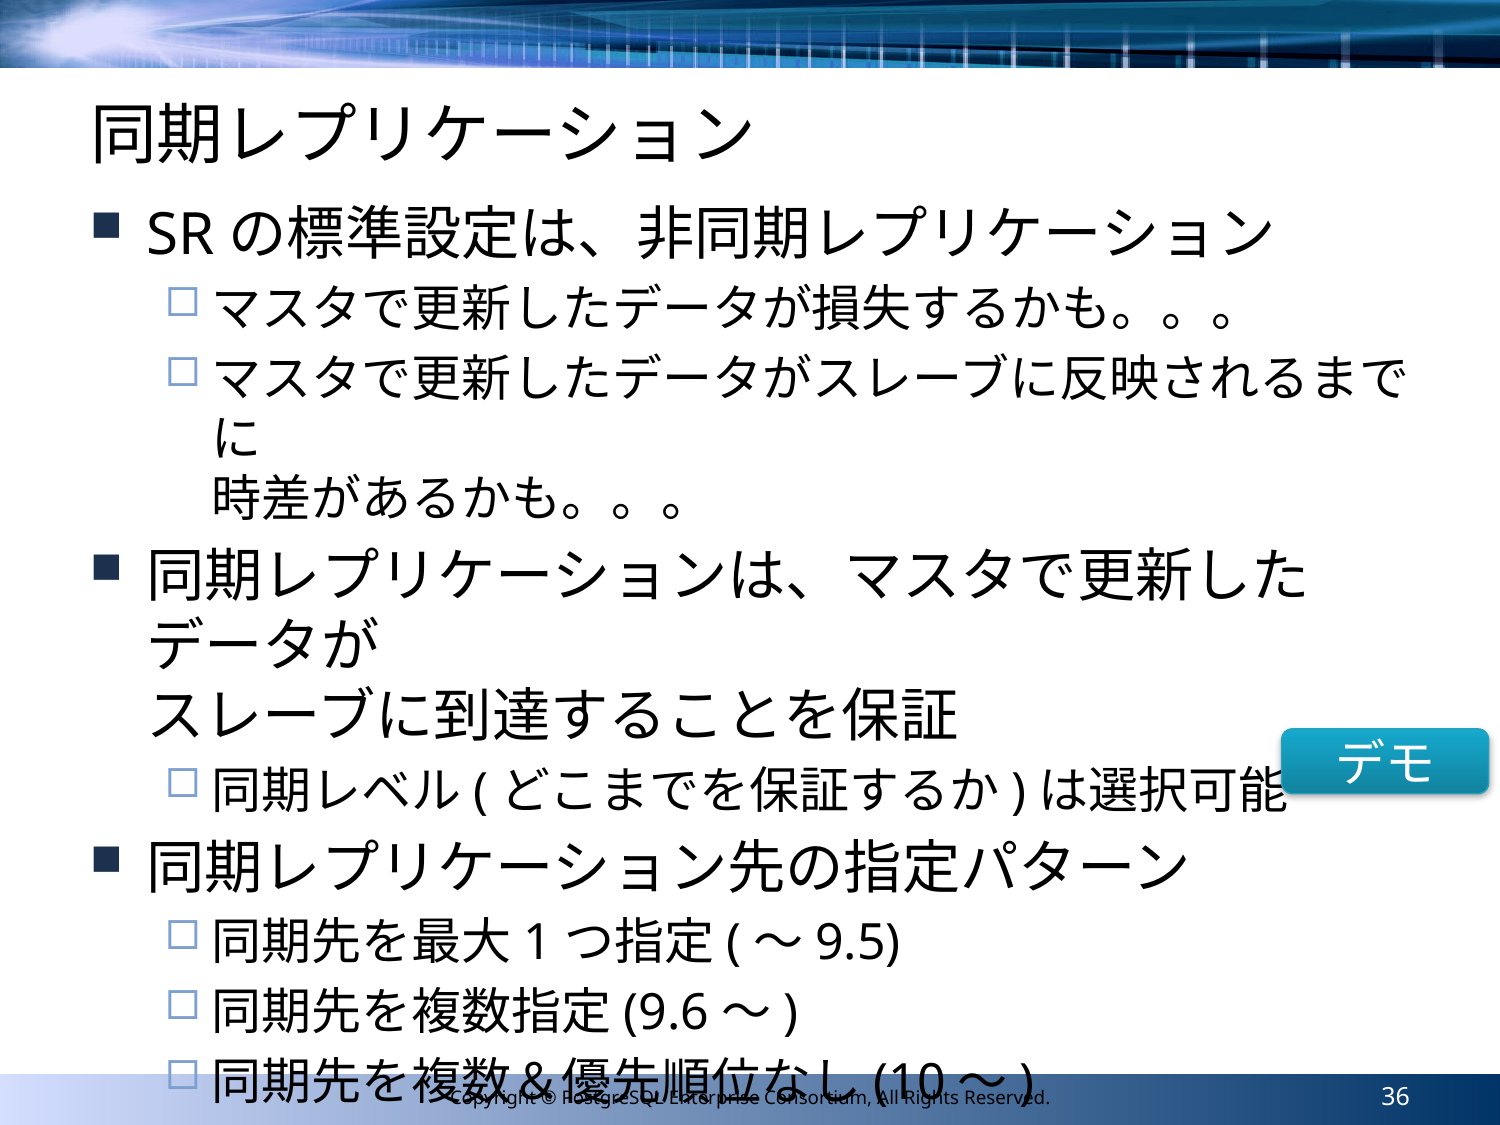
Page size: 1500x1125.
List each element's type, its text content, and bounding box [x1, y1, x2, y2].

title 同期レプリケーション [74, 81, 1426, 183]
list SRの標準設定は、非同期レプリケーション マスタで更新したデータが損失するかも。。。 マスタで更新したデータがスレーブに反映されるまでに 時差があるかも。。。 同期レプリケーションは、マスタで更新したデータが スレーブに到達することを保証 同期レベル(どこまでを保証するか)は選択可能 同期レプリケーション先の指定パターン 同期先を最大1つ指定(～9.5) 同期先を複数指定(9.6～) 同期先を複数＆優先順位なし(10～) [74, 188, 1426, 1016]
text_box デモ [1280, 728, 1490, 795]
picture [0, 0, 1500, 68]
slide_number 36 [1074, 1074, 1426, 1123]
